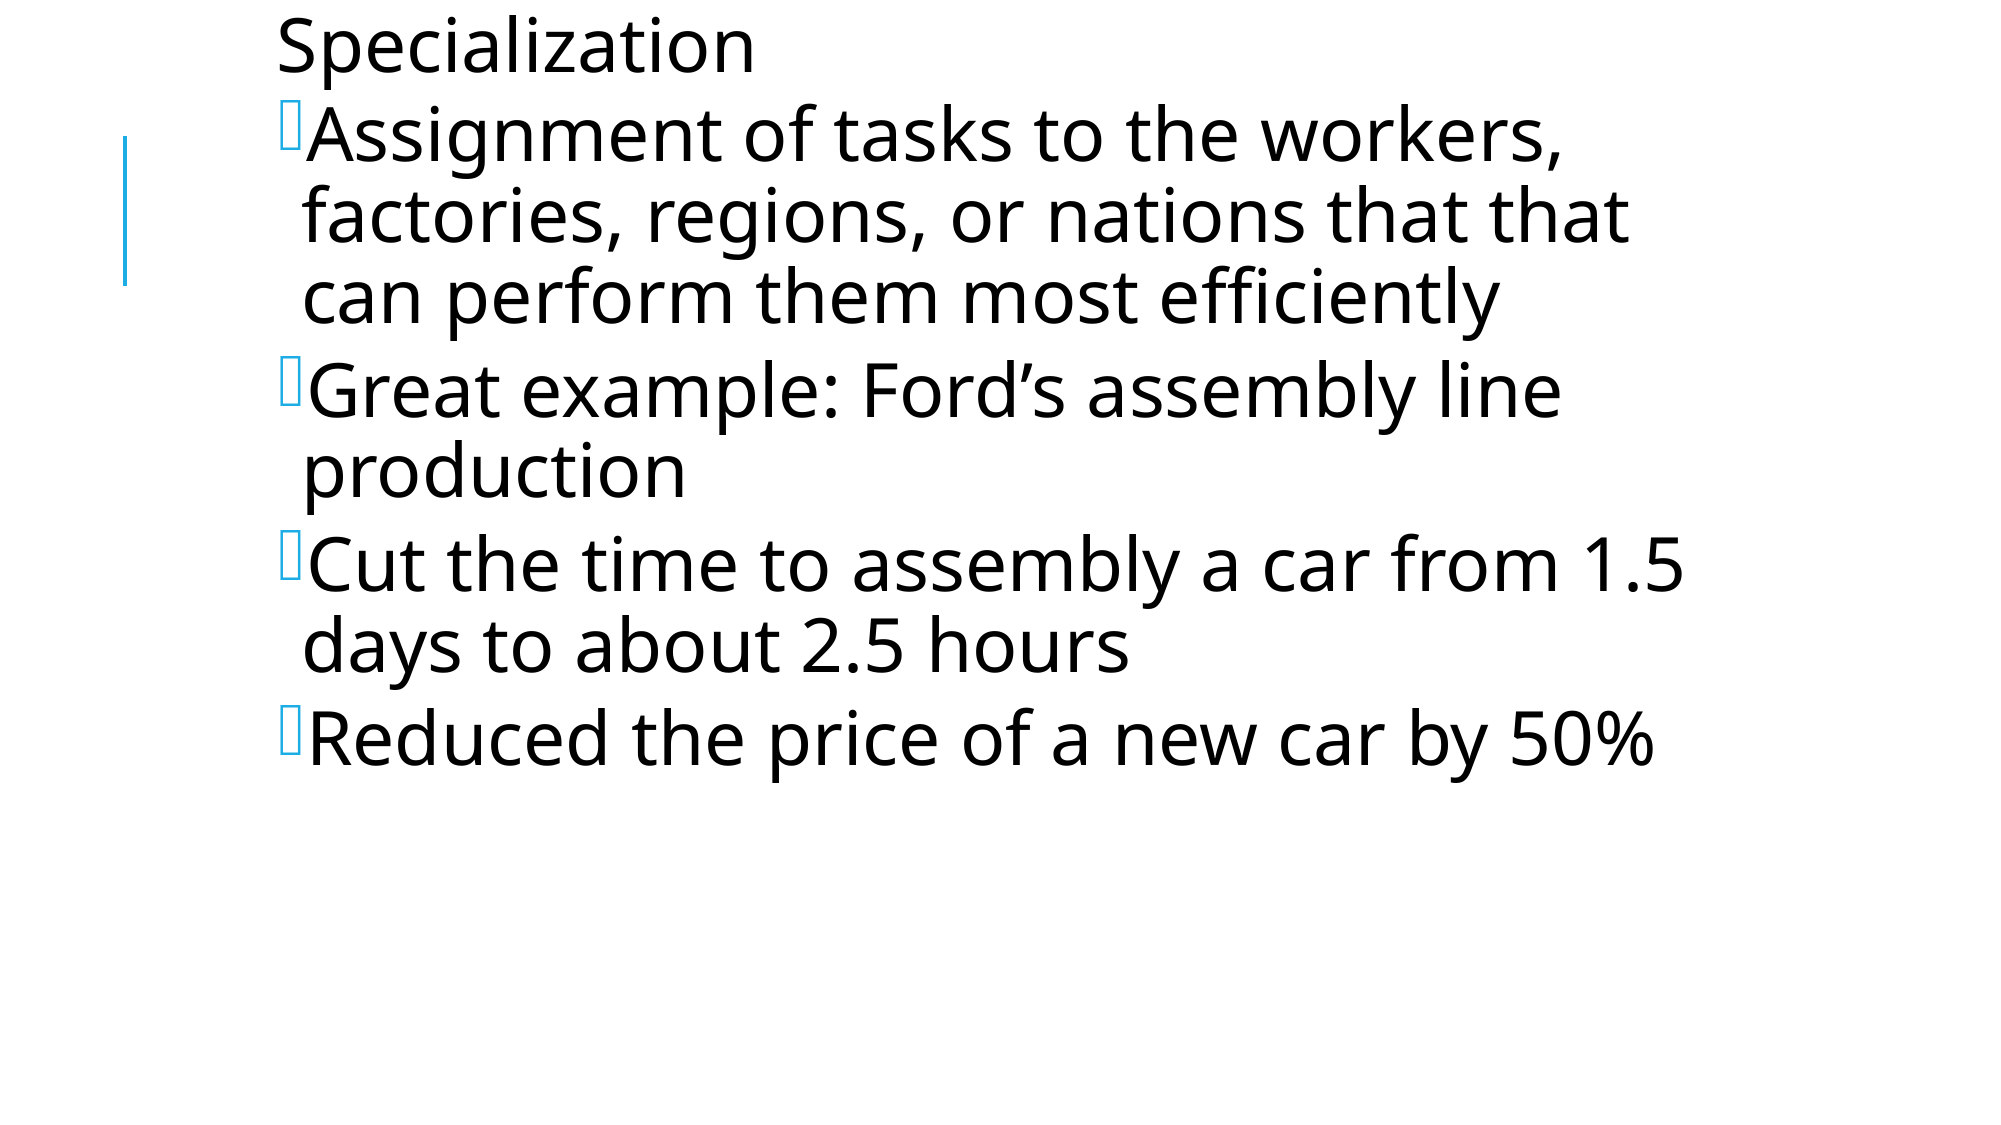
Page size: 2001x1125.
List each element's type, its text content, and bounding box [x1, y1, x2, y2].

list Specialization Assignment of tasks to the workers, factories, regions, or nations that that can perform them most efficiently Great example: Ford’s assembly line production Cut the time to assembly a car from 1.5 days to about 2.5 hours Reduced the price of a new car by 50% [249, 0, 1750, 1125]
